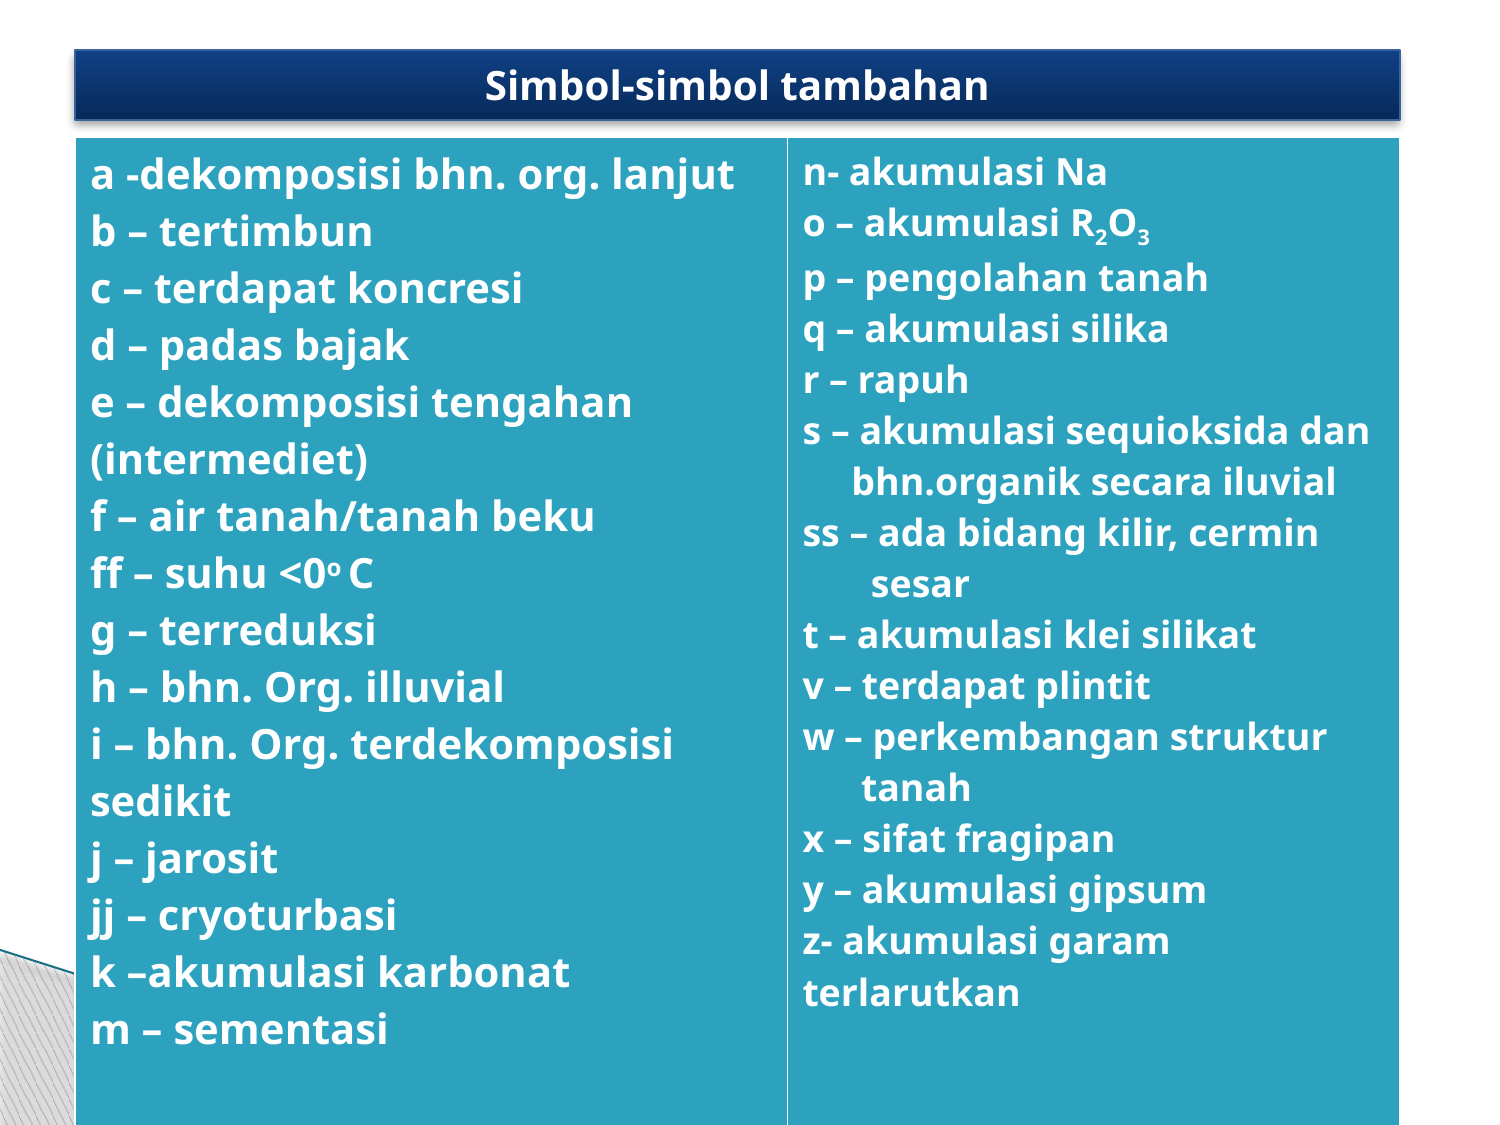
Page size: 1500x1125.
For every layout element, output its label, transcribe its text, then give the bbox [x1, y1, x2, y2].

table_header a -dekomposisi bhn. org. lanjut b – tertimbun c – terdapat koncresi d – padas bajak e – dekomposisi tengahan (intermediet) f – air tanah/tanah beku ff – suhu <0o C g – terreduksi h – bhn. Org. illuvial i – bhn. Org. terdekomposisi sedikit j – jarosit jj – cryoturbasi k –akumulasi karbonat m – sementasi [76, 138, 787, 1125]
table_header n- akumulasi Na o – akumulasi R2O3 p – pengolahan tanah q – akumulasi silika r – rapuh s – akumulasi sequioksida dan bhn.organik secara iluvial ss – ada bidang kilir, cermin sesar t – akumulasi klei silikat v – terdapat plintit w – perkembangan struktur tanah x – sifat fragipan y – akumulasi gipsum z- akumulasi garam terlarutkan [788, 138, 1399, 1125]
title Simbol-simbol tambahan [74, 49, 1401, 121]
